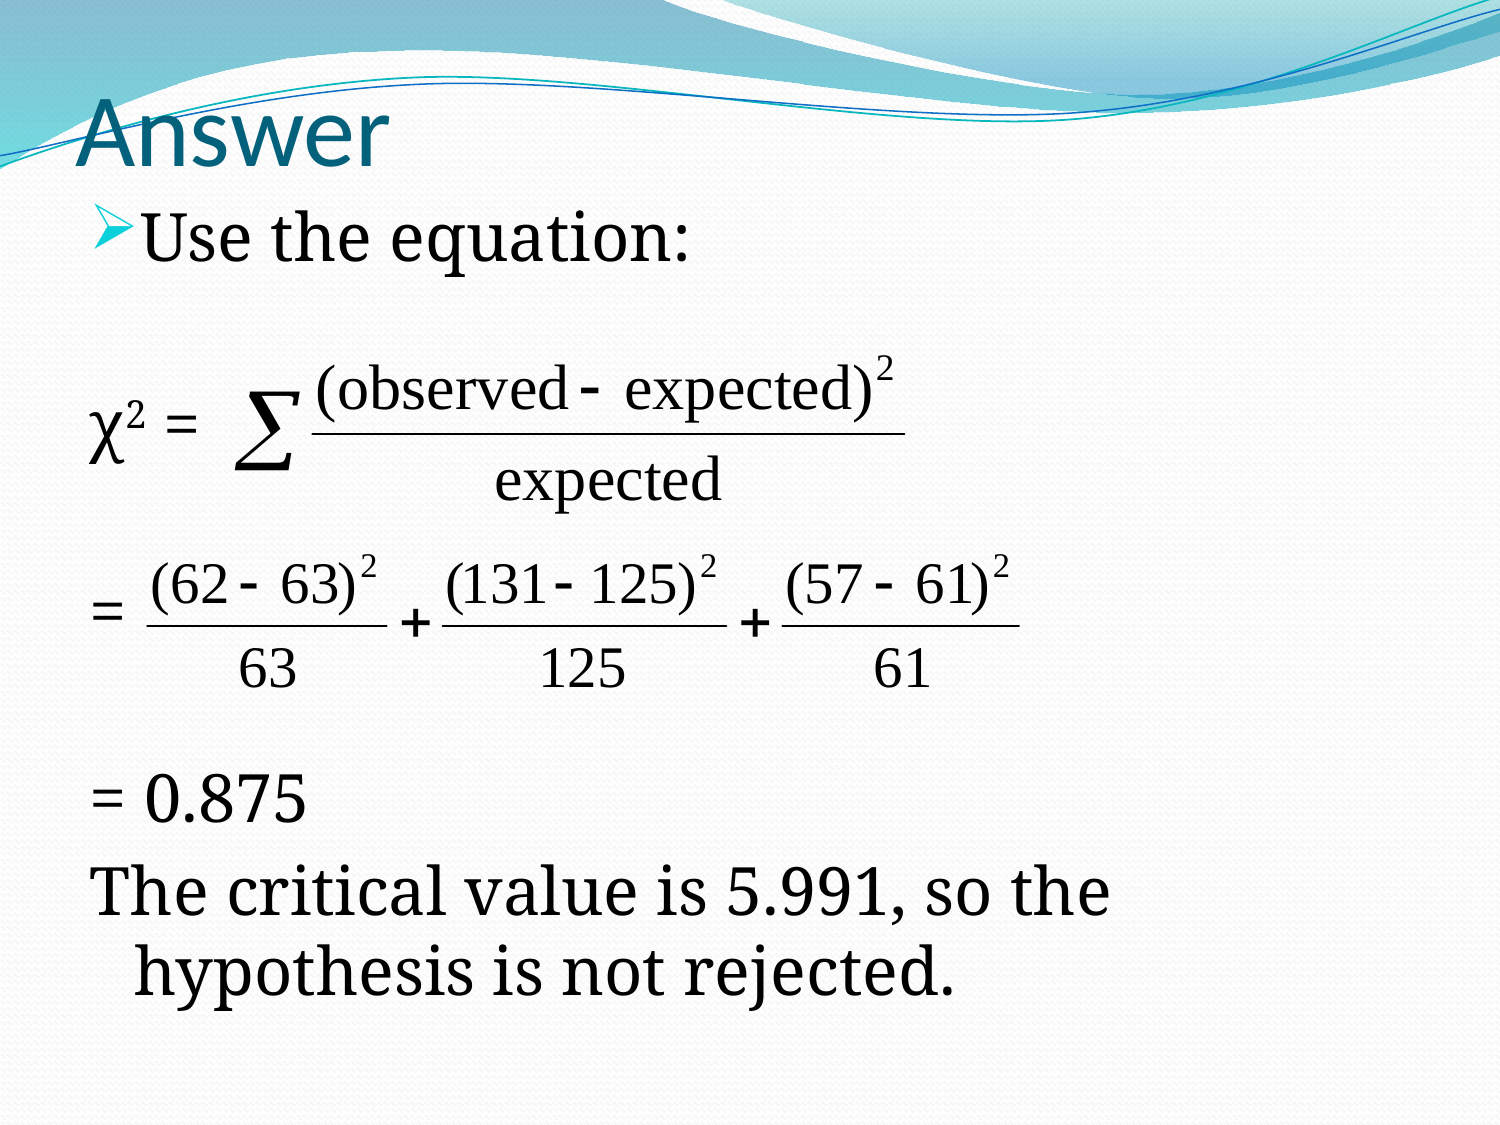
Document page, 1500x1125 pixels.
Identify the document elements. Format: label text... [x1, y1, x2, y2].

title Answer [75, 0, 1425, 187]
list Use the equation: χ2 = = = 0.875 The critical value is 5.991, so the hypothesis is not rejected. [75, 187, 1425, 1038]
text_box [137, 537, 1029, 701]
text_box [224, 337, 917, 526]
